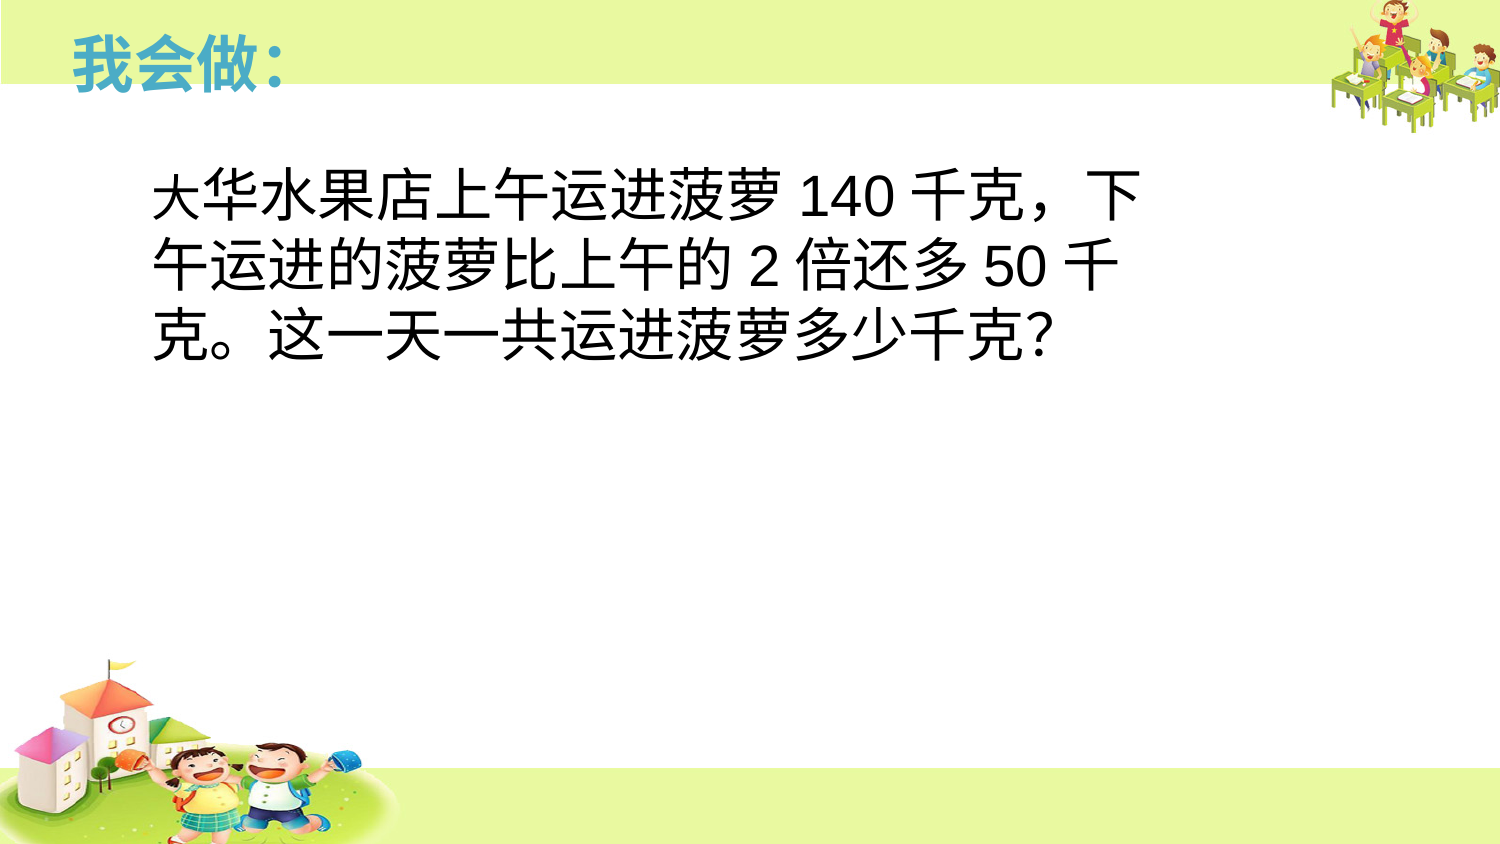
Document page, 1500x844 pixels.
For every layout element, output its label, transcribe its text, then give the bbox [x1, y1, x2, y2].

picture [0, 0, 1500, 844]
text_box 我会做： [56, 17, 337, 108]
text_box 大华水果店上午运进菠萝140千克，下午运进的菠萝比上午的2倍还多50千克。这一天一共运进菠萝多少千克？ [136, 151, 1161, 376]
